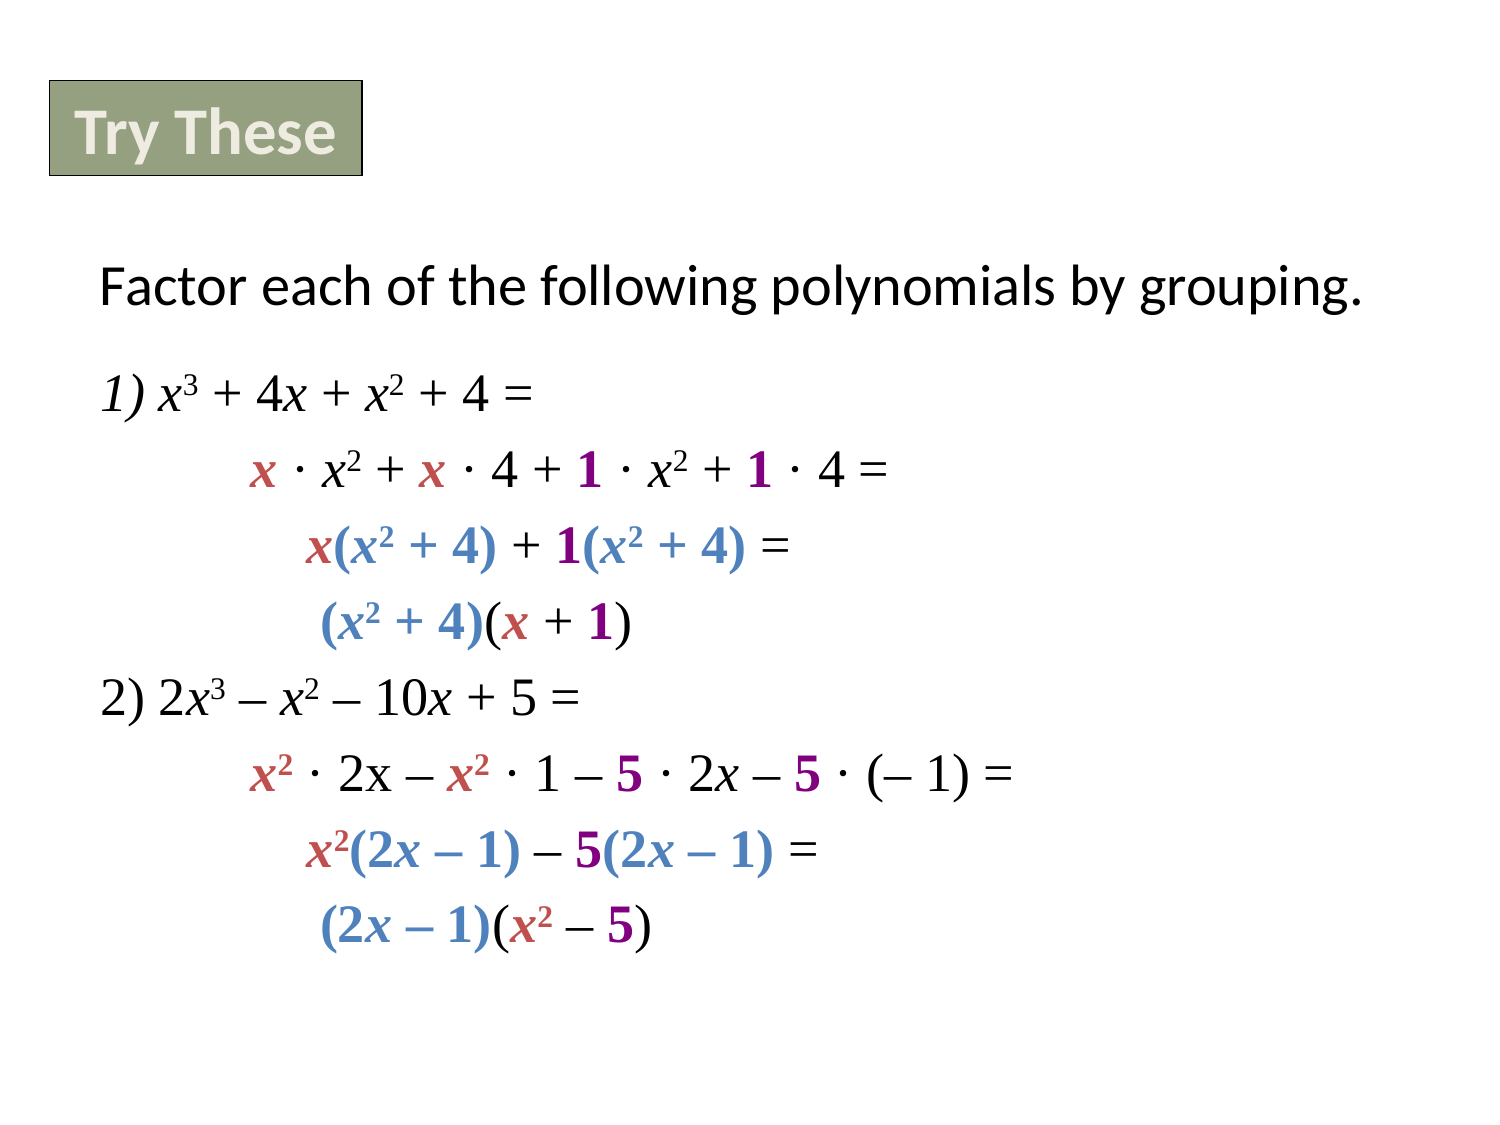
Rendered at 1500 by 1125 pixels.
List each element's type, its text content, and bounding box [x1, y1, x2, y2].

text_box Try These [49, 80, 363, 176]
text_box Factor each of the following polynomials by grouping. [85, 239, 1398, 325]
list 1) x3 + 4x + x2 + 4 = x · x2 + x · 4 + 1 · x2 + 1 · 4 = x(x2 + 4) + 1(x2 + 4) = (x2 + 4)(x + 1) 2) 2x3 – x2 – 10x + 5 = x2 · 2x – x2 · 1 – 5 · 2x – 5 · (– 1) = x2(2x – 1) – 5(2x – 1) = (2x – 1)(x2 – 5) [85, 350, 1486, 1013]
